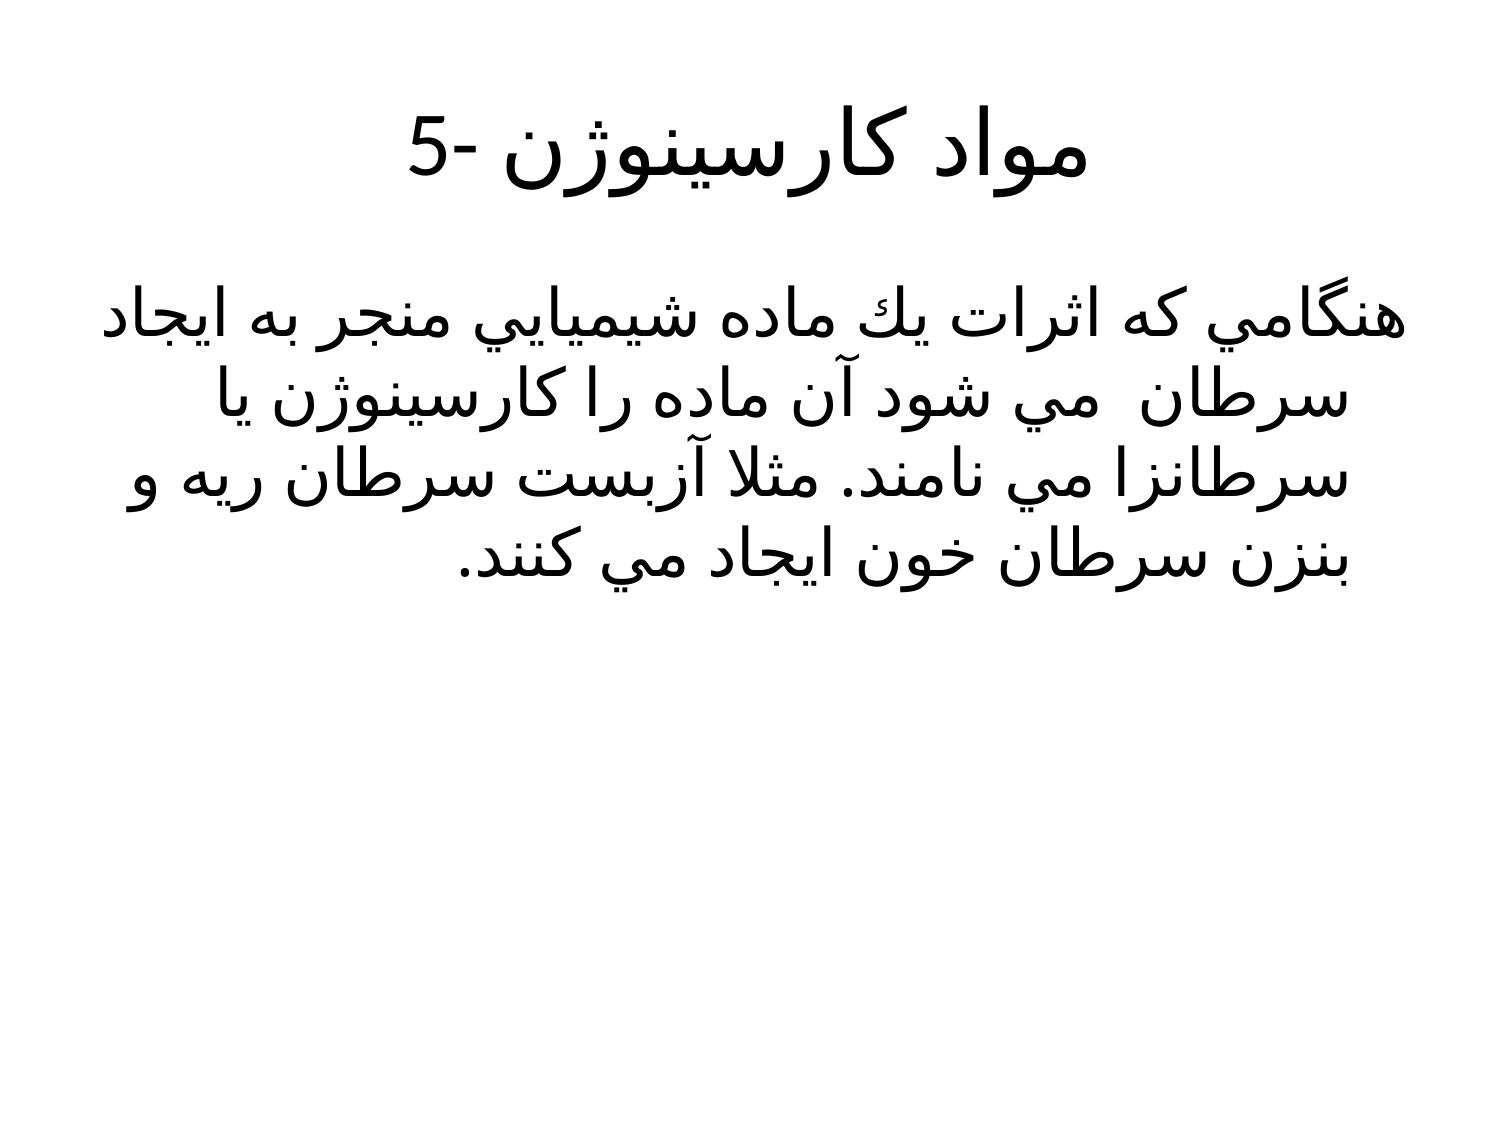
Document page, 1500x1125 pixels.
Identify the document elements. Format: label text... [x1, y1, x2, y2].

title 5- مواد كارسينوژن [75, 45, 1425, 233]
list هنگامي كه اثرات يك ماده شيميايي منجر به ايجاد سرطان مي شود آن ماده را كارسينوژن يا سرطانزا مي نامند. مثلا آزبست سرطان ريه و بنزن سرطان خون ايجاد مي كنند. [75, 262, 1425, 1005]
